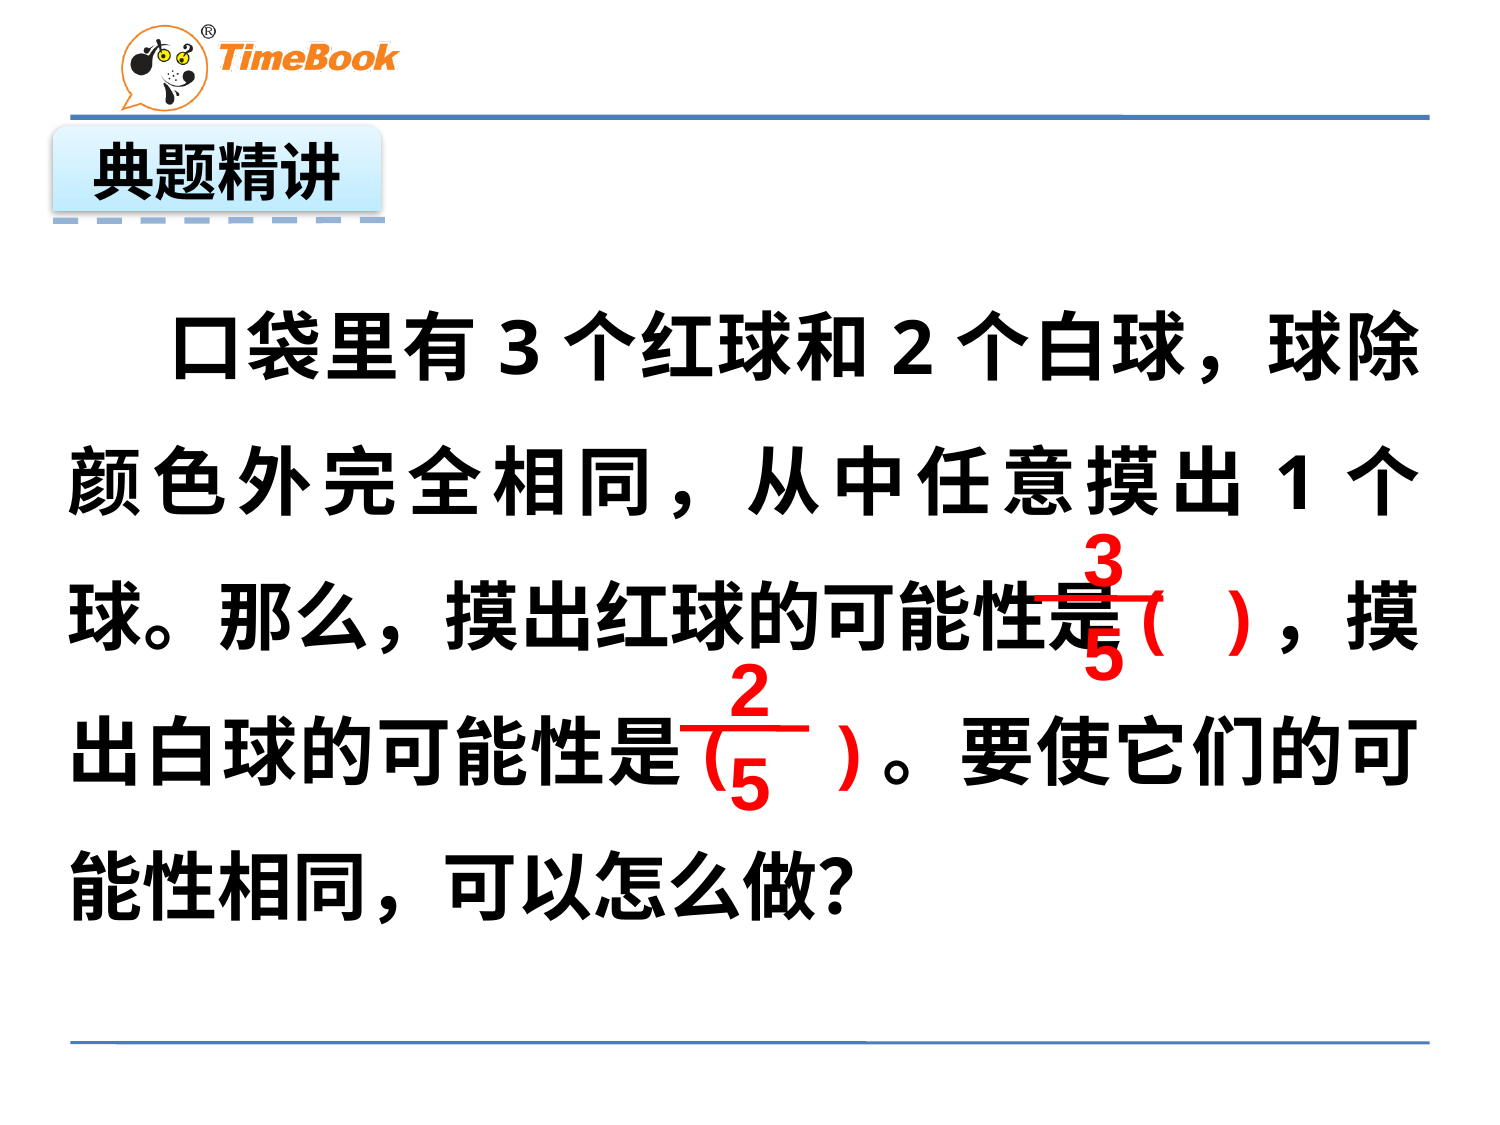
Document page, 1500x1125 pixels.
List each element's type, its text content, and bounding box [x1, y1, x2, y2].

picture [118, 22, 408, 113]
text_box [1034, 504, 1164, 705]
text_box 口袋里有3个红球和2个白球，球除颜色外完全相同，从中任意摸出1个球。那么，摸出红球的可能性是( )，摸出白球的可能性是( )。要使它们的可能性相同，可以怎么做？ [53, 247, 1436, 937]
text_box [679, 634, 810, 835]
text_box 典题精讲 [52, 125, 383, 212]
